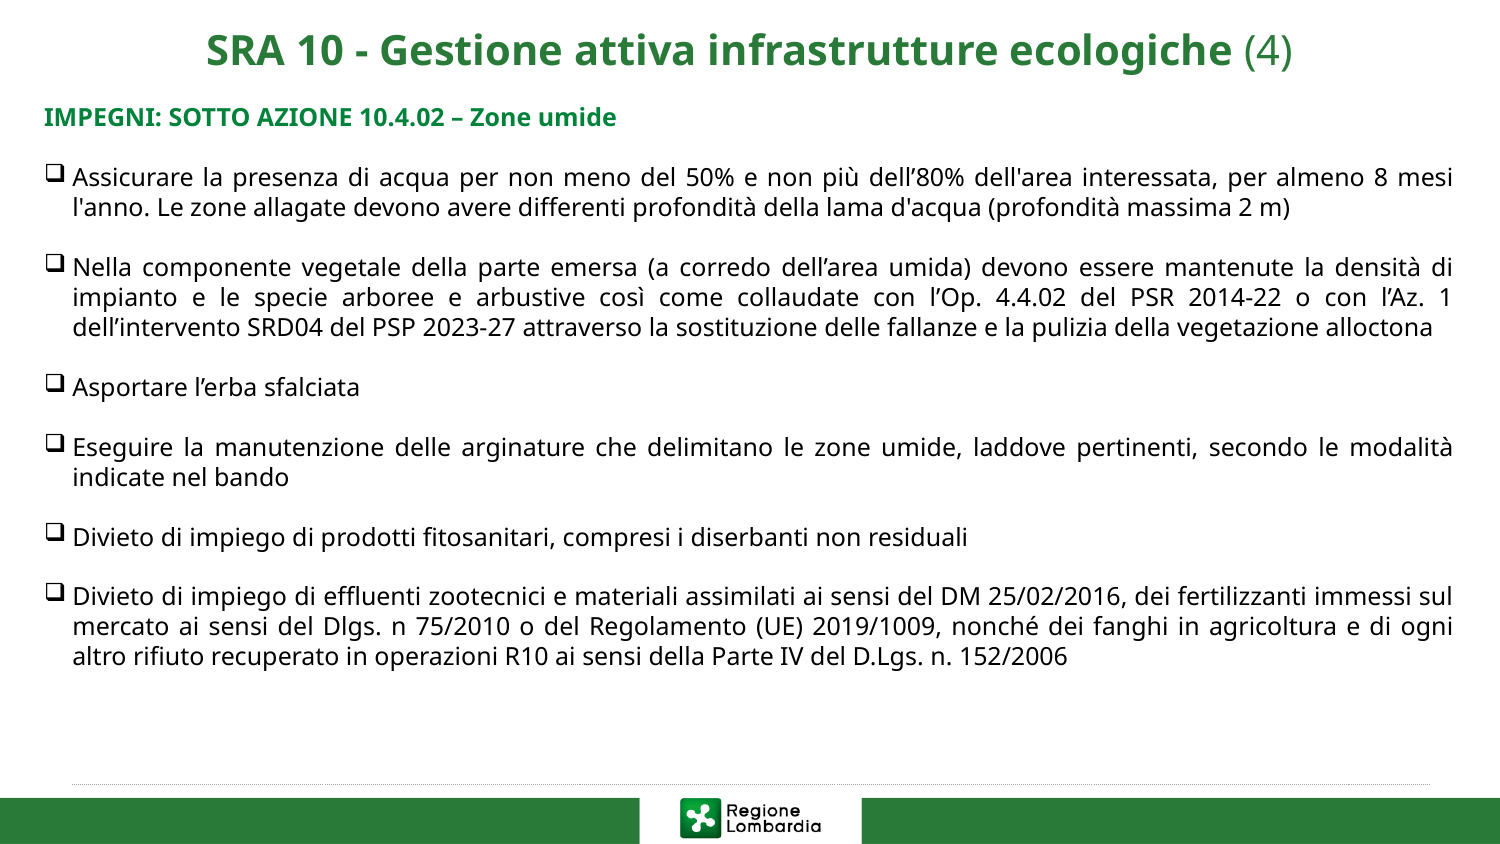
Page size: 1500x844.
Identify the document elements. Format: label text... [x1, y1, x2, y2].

title SRA 10 - Gestione attiva infrastrutture ecologiche (4) [150, 24, 1350, 94]
text_box IMPEGNI: SOTTO AZIONE 10.4.02 – Zone umide Assicurare la presenza di acqua per non meno del 50% e non più dell’80% dell'area interessata, per almeno 8 mesi l'anno. Le zone allagate devono avere differenti profondità della lama d'acqua (profondità massima 2 m) Nella componente vegetale della parte emersa (a corredo dell’area umida) devono essere mantenute la densità di impianto e le specie arboree e arbustive così come collaudate con l’Op. 4.4.02 del PSR 2014-22 o con l’Az. 1 dell’intervento SRD04 del PSP 2023-27 attraverso la sostituzione delle fallanze e la pulizia della vegetazione alloctona Asportare l’erba sfalciata Eseguire la manutenzione delle arginature che delimitano le zone umide, laddove pertinenti, secondo le modalità indicate nel bando Divieto di impiego di prodotti fitosanitari, compresi i diserbanti non residuali Divieto di impiego di effluenti zootecnici e materiali assimilati ai sensi del DM 25/02/2016, dei fertilizzanti immessi sul mercato ai sensi del Dlgs. n 75/2010 o del Regolamento (UE) 2019/1009, nonché dei fanghi in agricoltura e di ogni altro rifiuto recuperato in operazioni R10 ai sensi della Parte IV del D.Lgs. n. 152/2006 [29, 94, 1471, 679]
picture [0, 0, 1500, 844]
